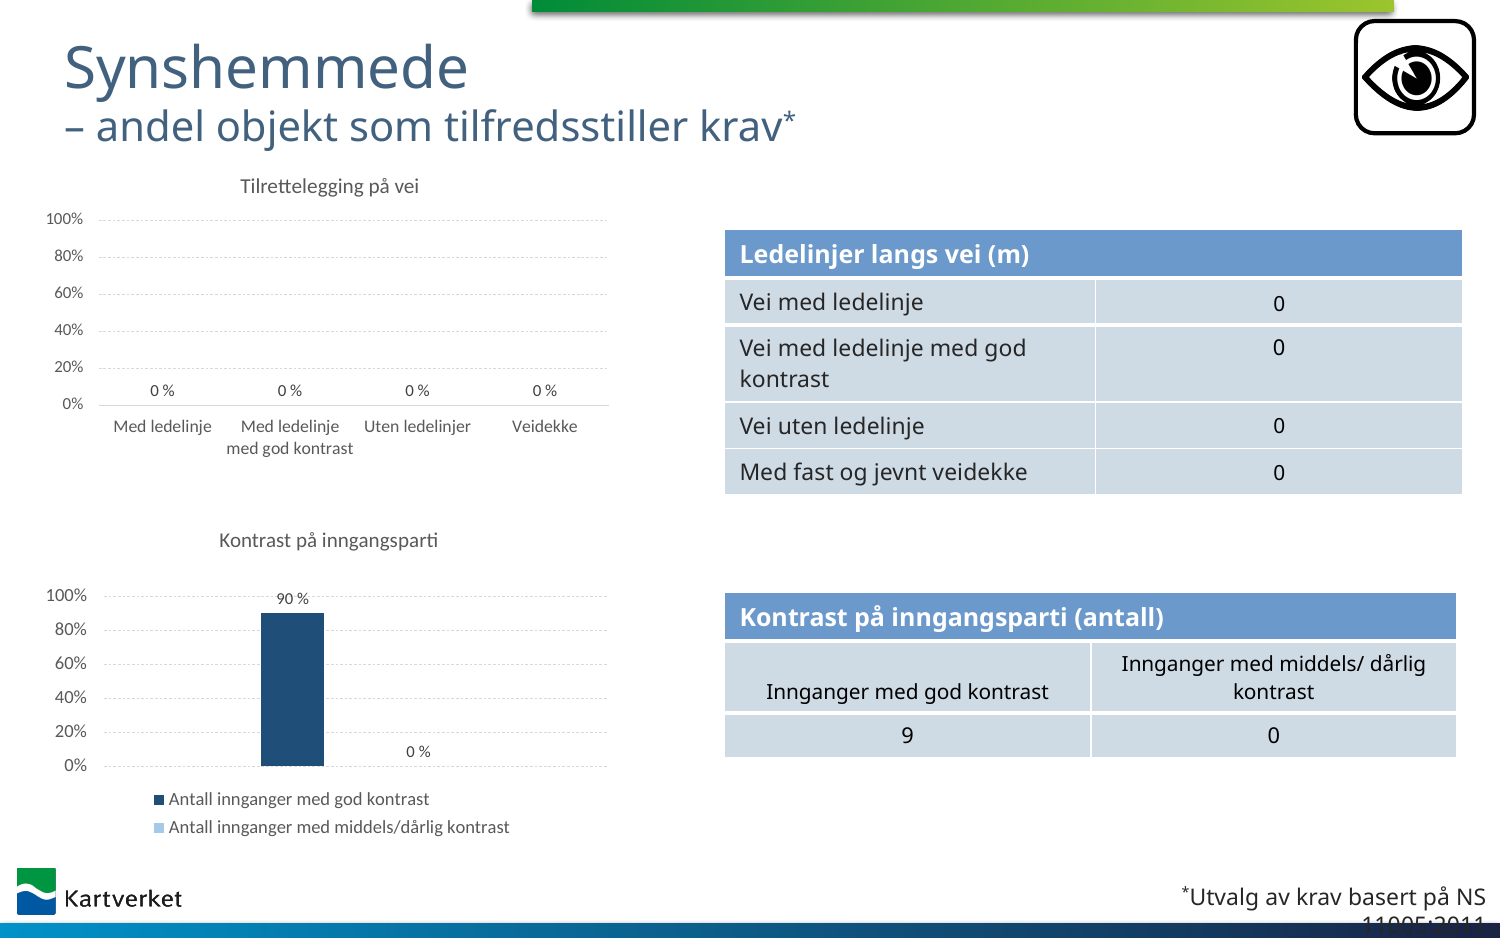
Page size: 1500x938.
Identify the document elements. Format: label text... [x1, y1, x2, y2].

table_header Ledelinjer langs vei (m) [725, 230, 1462, 276]
table_cell Innganger med god kontrast [725, 643, 1090, 711]
table_cell 0 [1092, 715, 1456, 757]
text_box *Utvalg av krav basert på NS 11005:2011 [1068, 873, 1500, 938]
table_header Kontrast på inngangsparti (antall) [725, 593, 1456, 639]
table_cell 9 [725, 715, 1090, 757]
text_box Synshemmede – andel objekt som tilfredsstiller krav* [49, 24, 1431, 158]
table_cell 0 [1096, 280, 1462, 323]
table_cell 0 [1096, 403, 1462, 448]
table_cell 0 [1096, 327, 1462, 401]
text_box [1355, 20, 1475, 134]
table_cell 0 [1096, 449, 1462, 494]
table_cell Vei med ledelinje med god kontrast [725, 327, 1095, 401]
table_cell Vei med ledelinje [725, 280, 1095, 323]
picture [41, 520, 617, 846]
table_cell Med fast og jevnt veidekke [725, 449, 1095, 494]
table_cell Vei uten ledelinje [725, 403, 1095, 448]
table_cell Innganger med middels/ dårlig kontrast [1092, 643, 1456, 711]
picture [41, 166, 619, 492]
